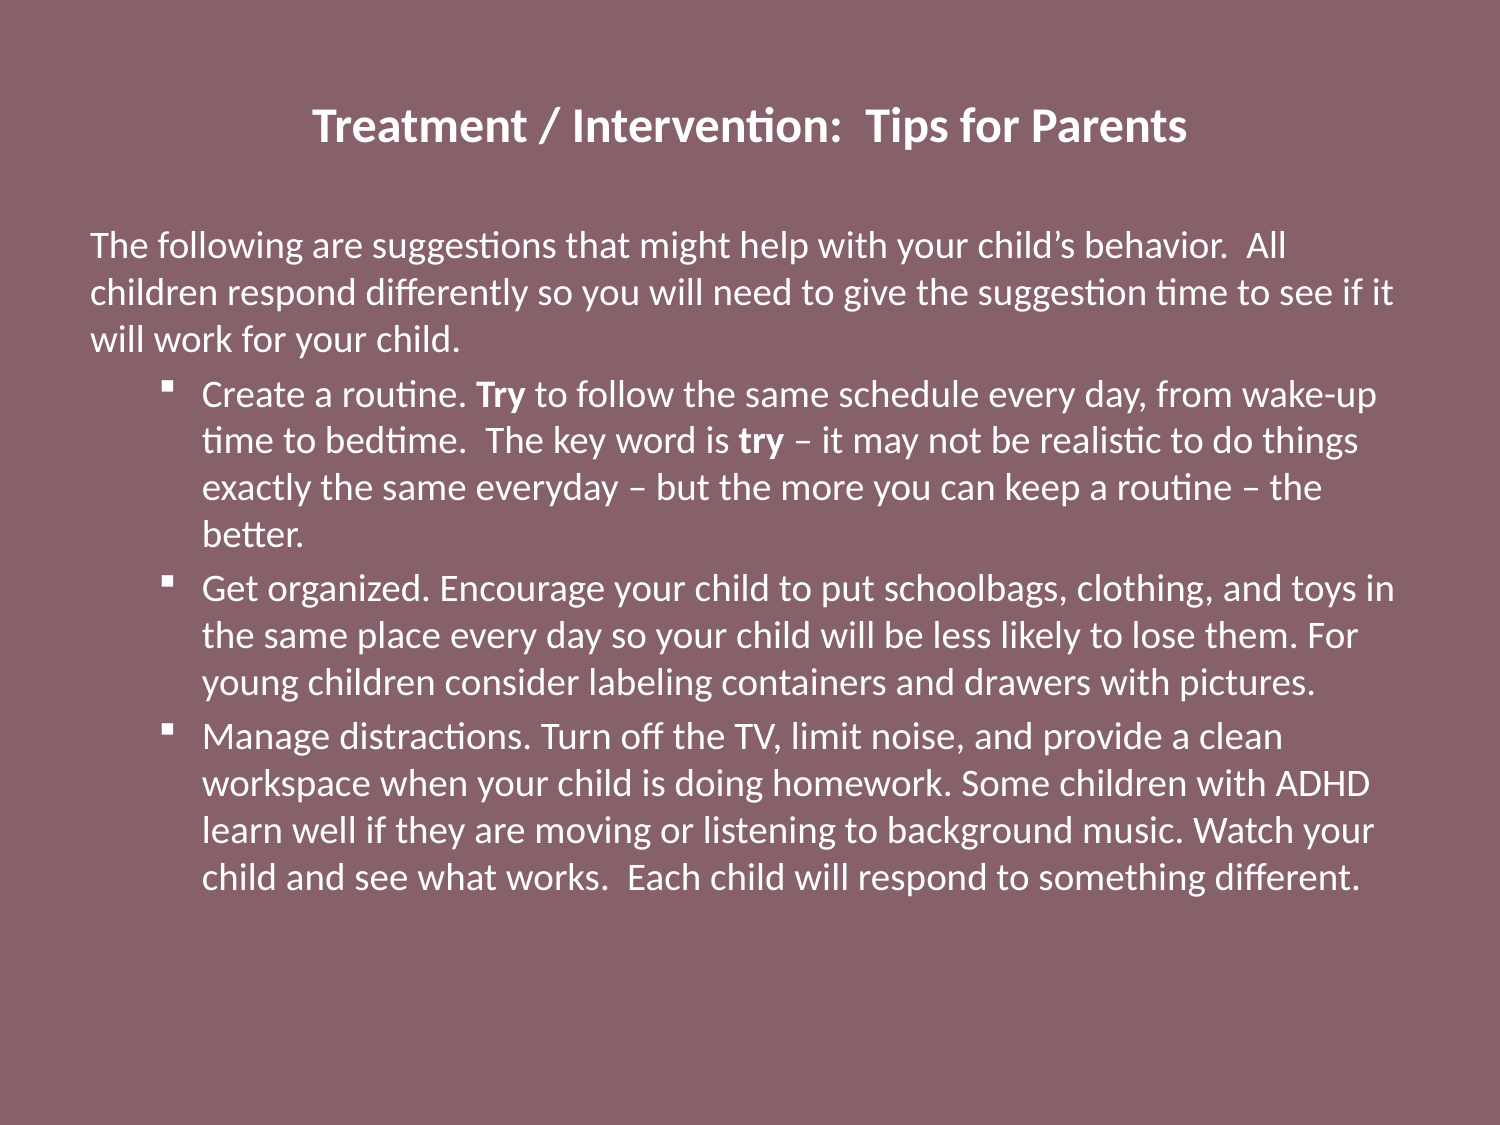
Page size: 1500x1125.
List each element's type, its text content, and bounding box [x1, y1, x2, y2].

title Treatment / Intervention: Tips for Parents [75, 45, 1425, 200]
list The following are suggestions that might help with your child’s behavior. All children respond differently so you will need to give the suggestion time to see if it will work for your child. Create a routine. Try to follow the same schedule every day, from wake-up time to bedtime. The key word is try – it may not be realistic to do things exactly the same everyday – but the more you can keep a routine – the better. Get organized. Encourage your child to put schoolbags, clothing, and toys in the same place every day so your child will be less likely to lose them. For young children consider labeling containers and drawers with pictures. Manage distractions. Turn off the TV, limit noise, and provide a clean workspace when your child is doing homework. Some children with ADHD learn well if they are moving or listening to background music. Watch your child and see what works. Each child will respond to something different. [75, 212, 1425, 975]
